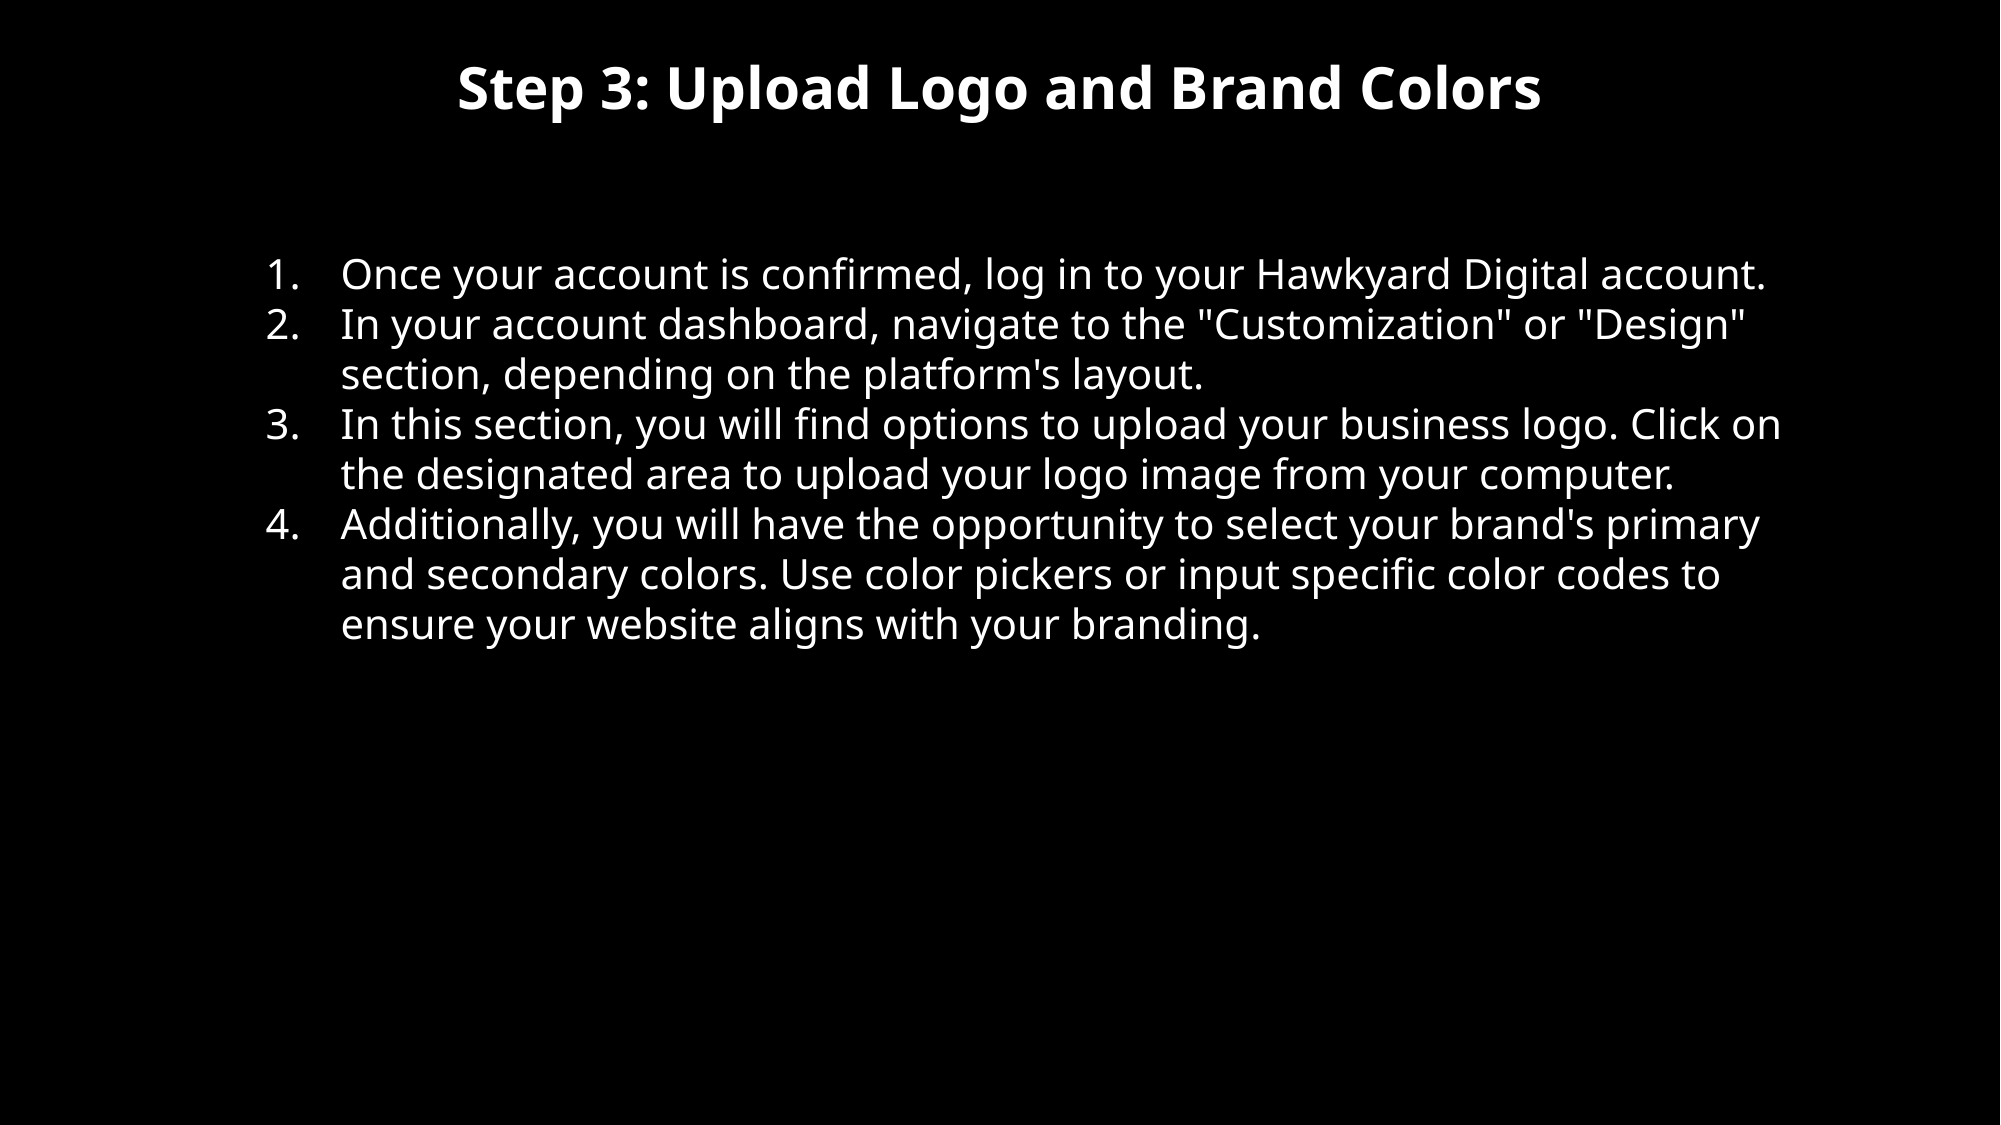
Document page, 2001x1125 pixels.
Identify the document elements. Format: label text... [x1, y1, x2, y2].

text_box Once your account is confirmed, log in to your Hawkyard Digital account. In your account dashboard, navigate to the "Customization" or "Design" section, depending on the platform's layout. In this section, you will find options to upload your business logo. Click on the designated area to upload your logo image from your computer. Additionally, you will have the opportunity to select your brand's primary and secondary colors. Use color pickers or input specific color codes to ensure your website aligns with your branding. [250, 240, 1849, 656]
text_box Step 3: Upload Logo and Brand Colors [0, 43, 2000, 129]
